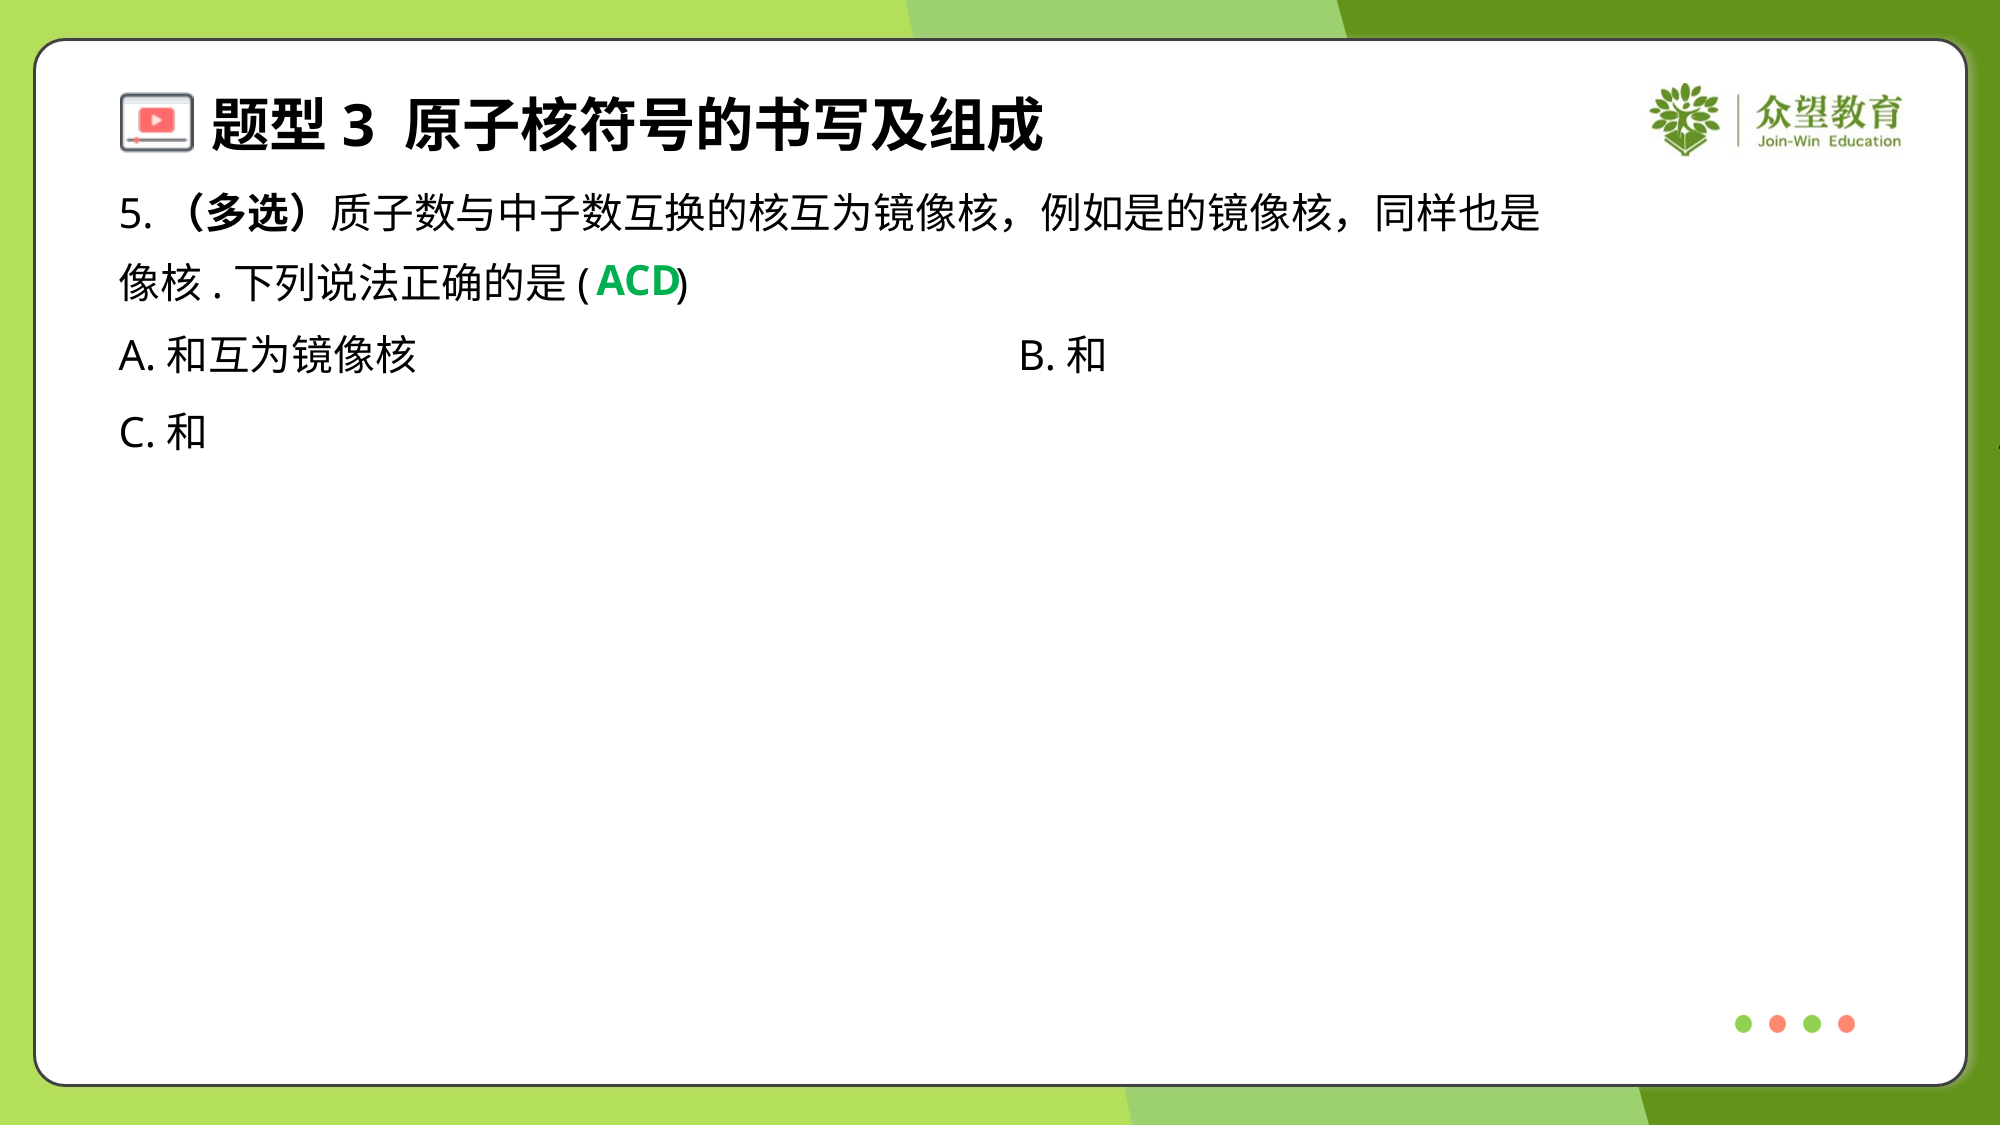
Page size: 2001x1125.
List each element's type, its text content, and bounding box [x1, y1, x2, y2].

text_box ACD [578, 233, 701, 298]
picture [0, 0, 2000, 1125]
